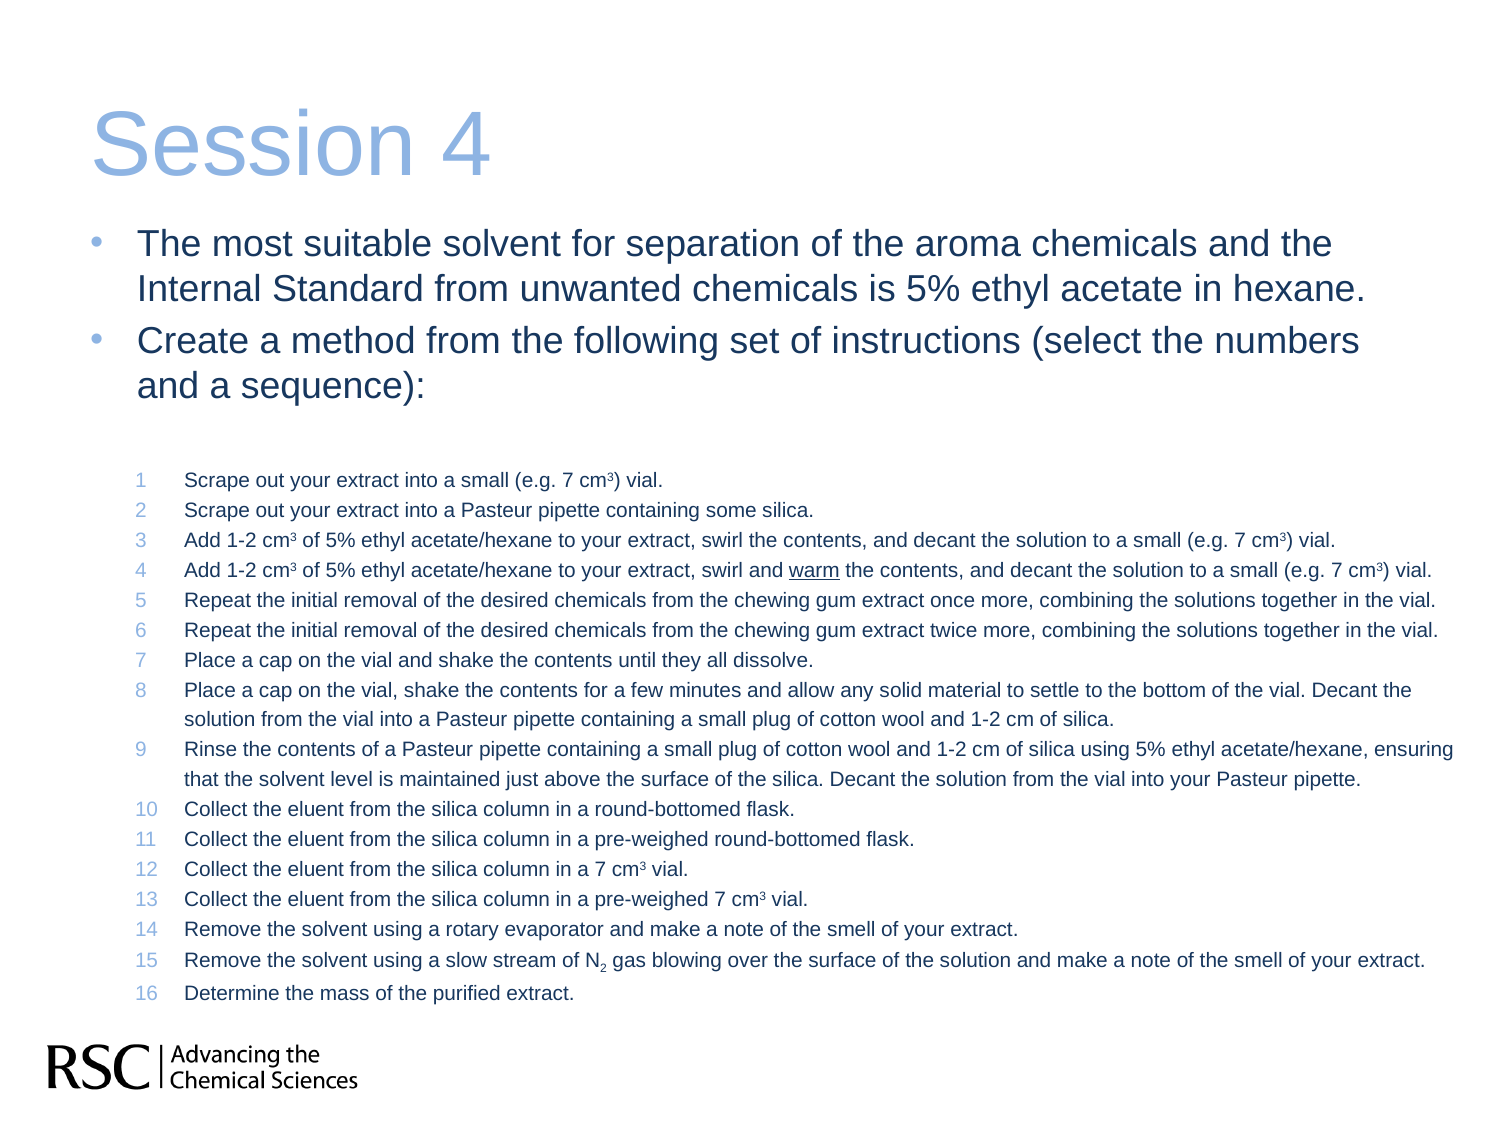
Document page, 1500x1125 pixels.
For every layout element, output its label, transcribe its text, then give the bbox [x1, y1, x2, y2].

title Session 4 [75, 45, 1425, 211]
text_box Scrape out your extract into a small (e.g. 7 cm3) vial. Scrape out your extract into a Pasteur pipette containing some silica. Add 1-2 cm3 of 5% ethyl acetate/hexane to your extract, swirl the contents, and decant the solution to a small (e.g. 7 cm3) vial. Add 1-2 cm3 of 5% ethyl acetate/hexane to your extract, swirl and warm the contents, and decant the solution to a small (e.g. 7 cm3) vial. Repeat the initial removal of the desired chemicals from the chewing gum extract once more, combining the solutions together in the vial. Repeat the initial removal of the desired chemicals from the chewing gum extract twice more, combining the solutions together in the vial. Place a cap on the vial and shake the contents until they all dissolve. Place a cap on the vial, shake the contents for a few minutes and allow any solid material to settle to the bottom of the vial. Decant the solution from the vial into a Pasteur pipette containing a small plug of cotton wool and 1-2 cm of silica. Rinse the contents of a Pasteur pipette containing a small plug of cotton wool and 1-2 cm of silica using 5% ethyl acetate/hexane, ensuring that the solvent level is maintained just above the surface of the silica. Decant the solution from the vial into your Pasteur pipette. Collect the eluent from the silica column in a round-bottomed flask. Collect the eluent from the silica column in a pre-weighed round-bottomed flask. Collect the eluent from the silica column in a 7 cm3 vial. Collect the eluent from the silica column in a pre-weighed 7 cm3 vial. Remove the solvent using a rotary evaporator and make a note of the smell of your extract. Remove the solvent using a slow stream of N2 gas blowing over the surface of the solution and make a note of the smell of your extract. Determine the mass of the purified extract. [45, 454, 1500, 967]
list The most suitable solvent for separation of the aroma chemicals and the Internal Standard from unwanted chemicals is 5% ethyl acetate in hexane. Create a method from the following set of instructions (select the numbers and a sequence): [75, 211, 1425, 430]
